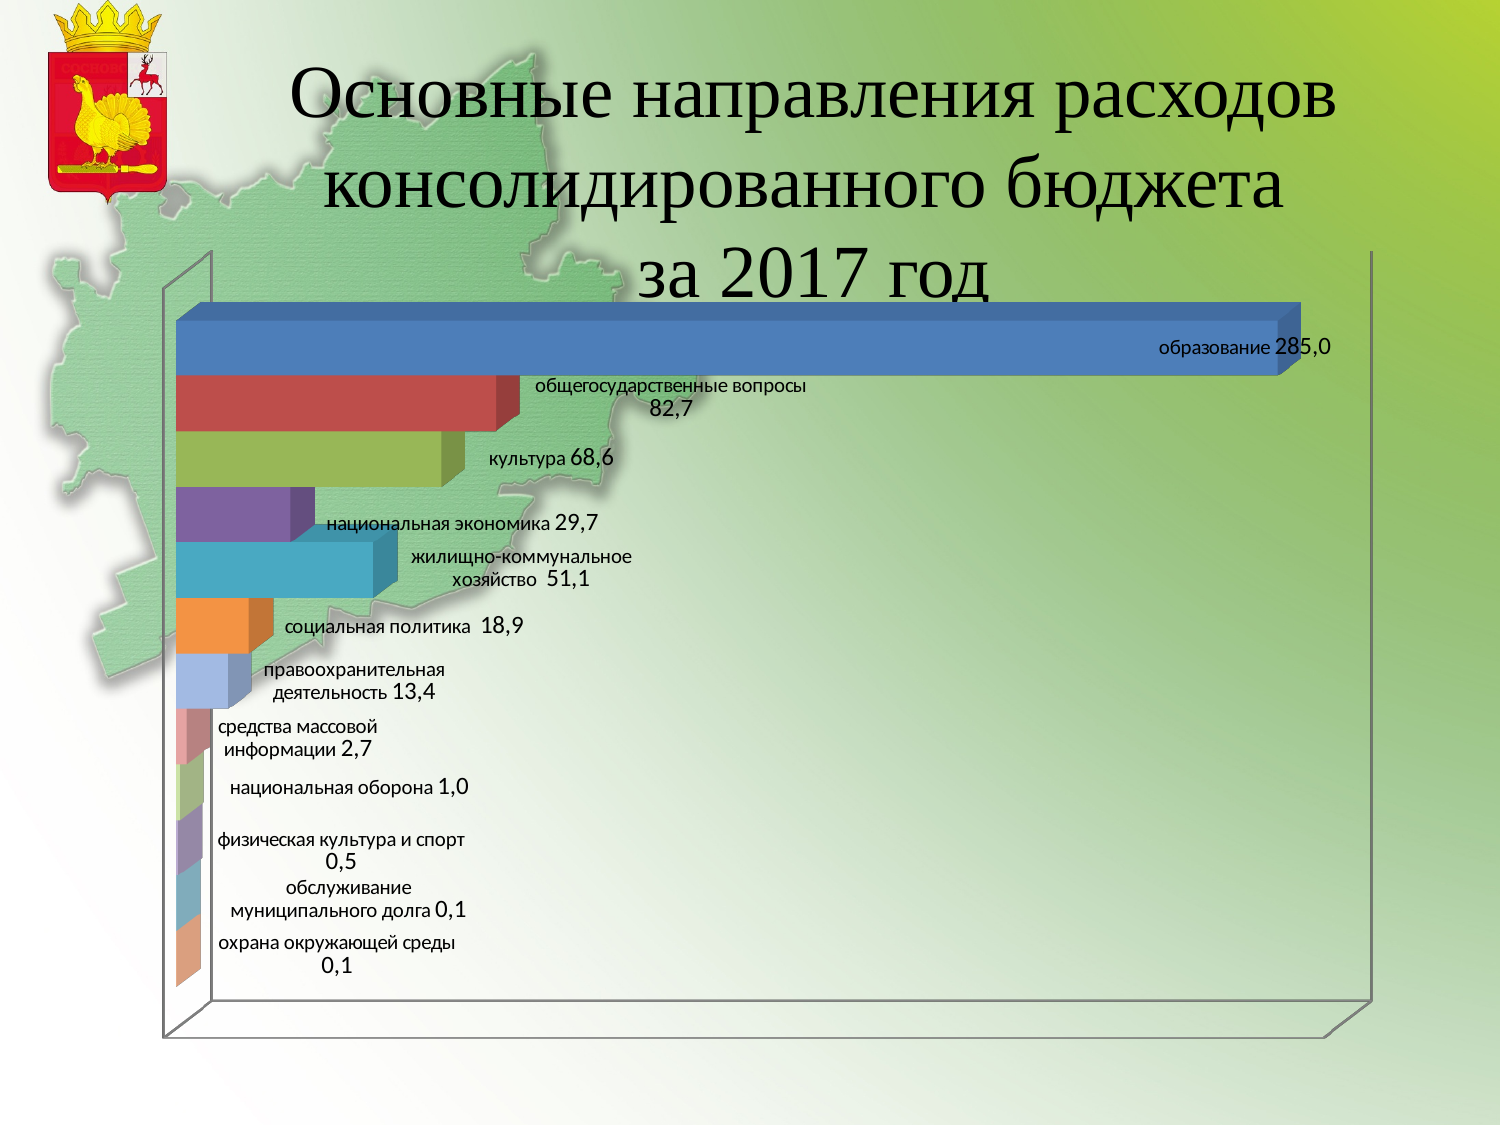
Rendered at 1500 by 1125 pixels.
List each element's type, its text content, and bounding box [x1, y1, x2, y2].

text_box Основные направления расходов консолидированного бюджета за 2017 год [175, 35, 1453, 320]
chart [128, 234, 1407, 1055]
picture [0, 0, 1500, 1125]
